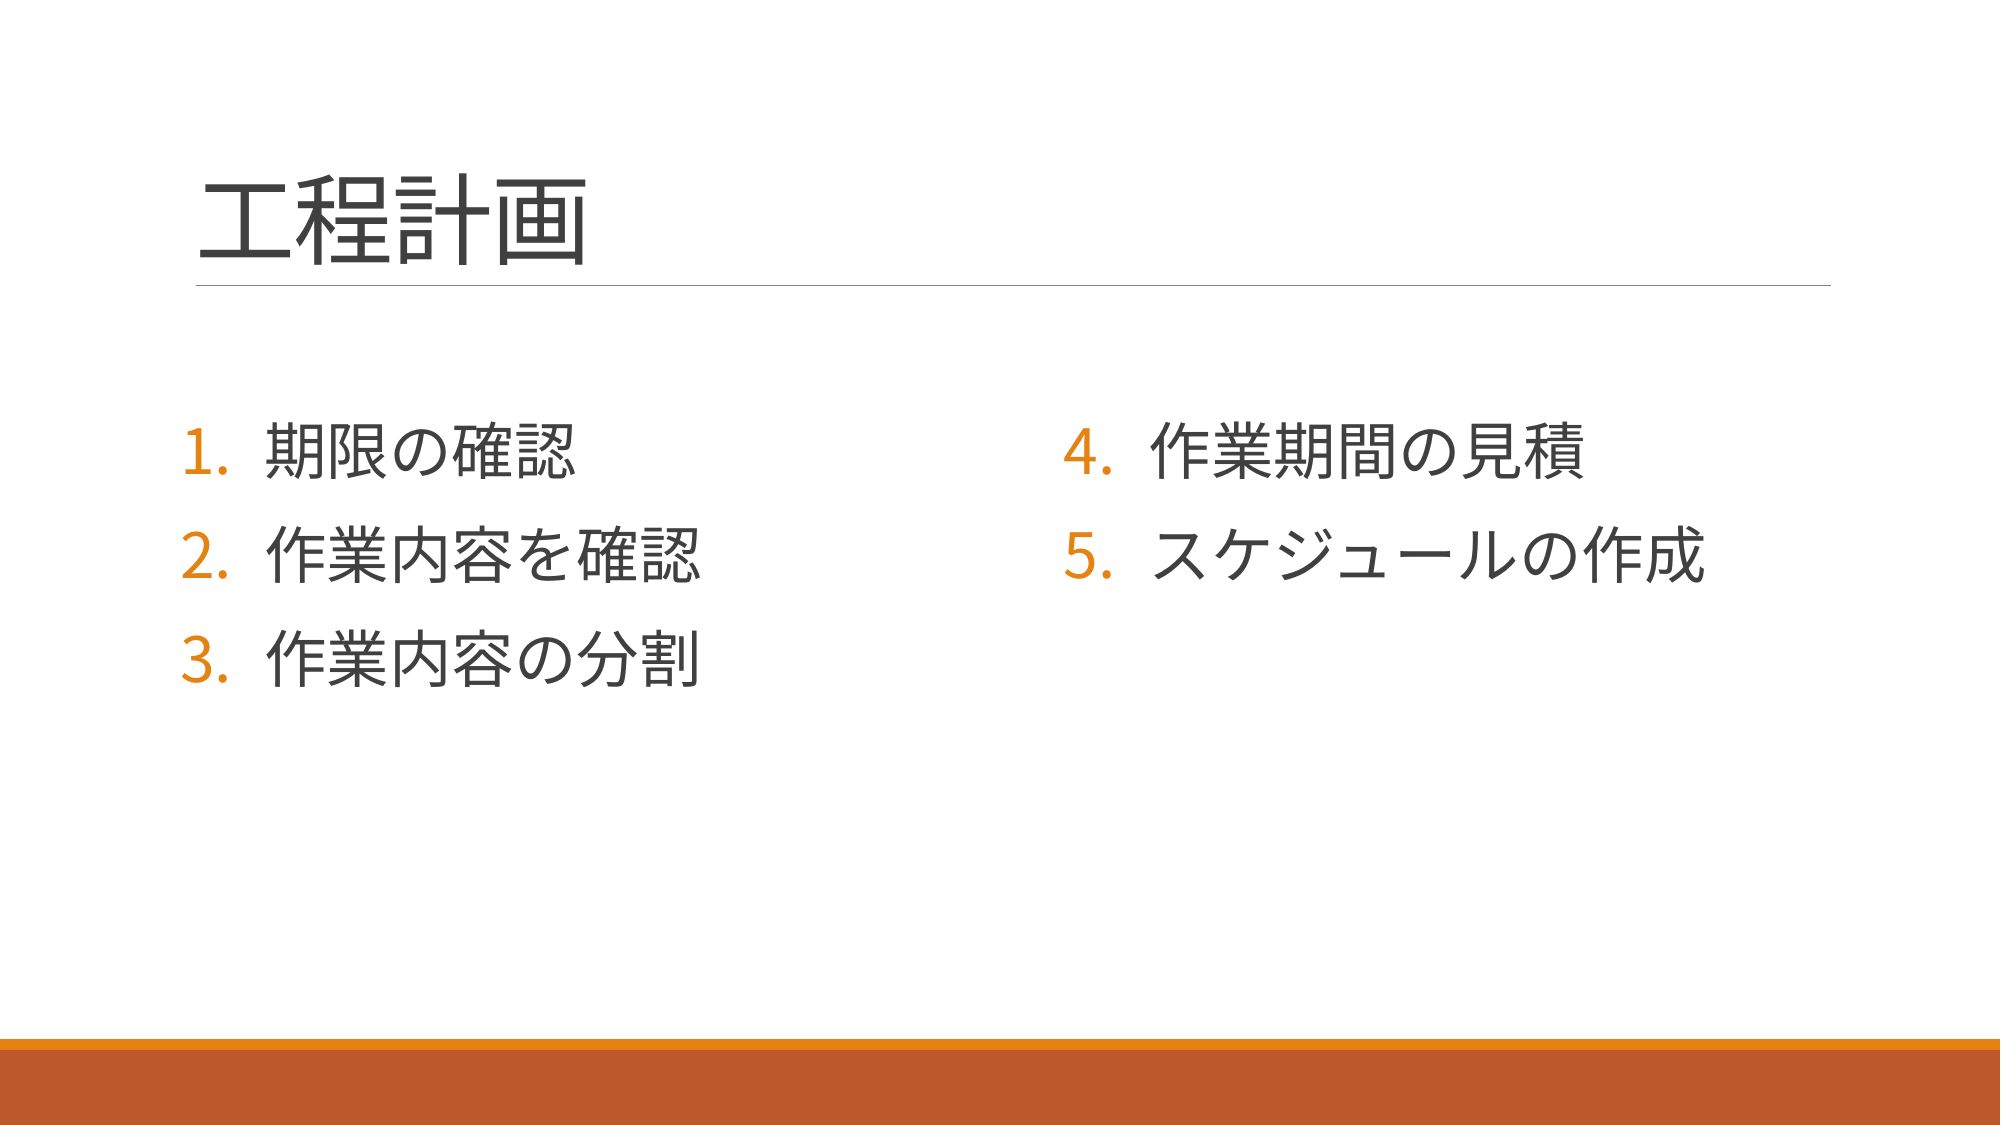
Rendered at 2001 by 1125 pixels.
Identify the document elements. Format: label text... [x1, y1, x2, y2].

list 期限の確認 作業内容を確認 作業内容の分割 作業期間の見積 スケジュールの作成 [180, 404, 1830, 709]
title 工程計画 [180, 47, 1830, 285]
